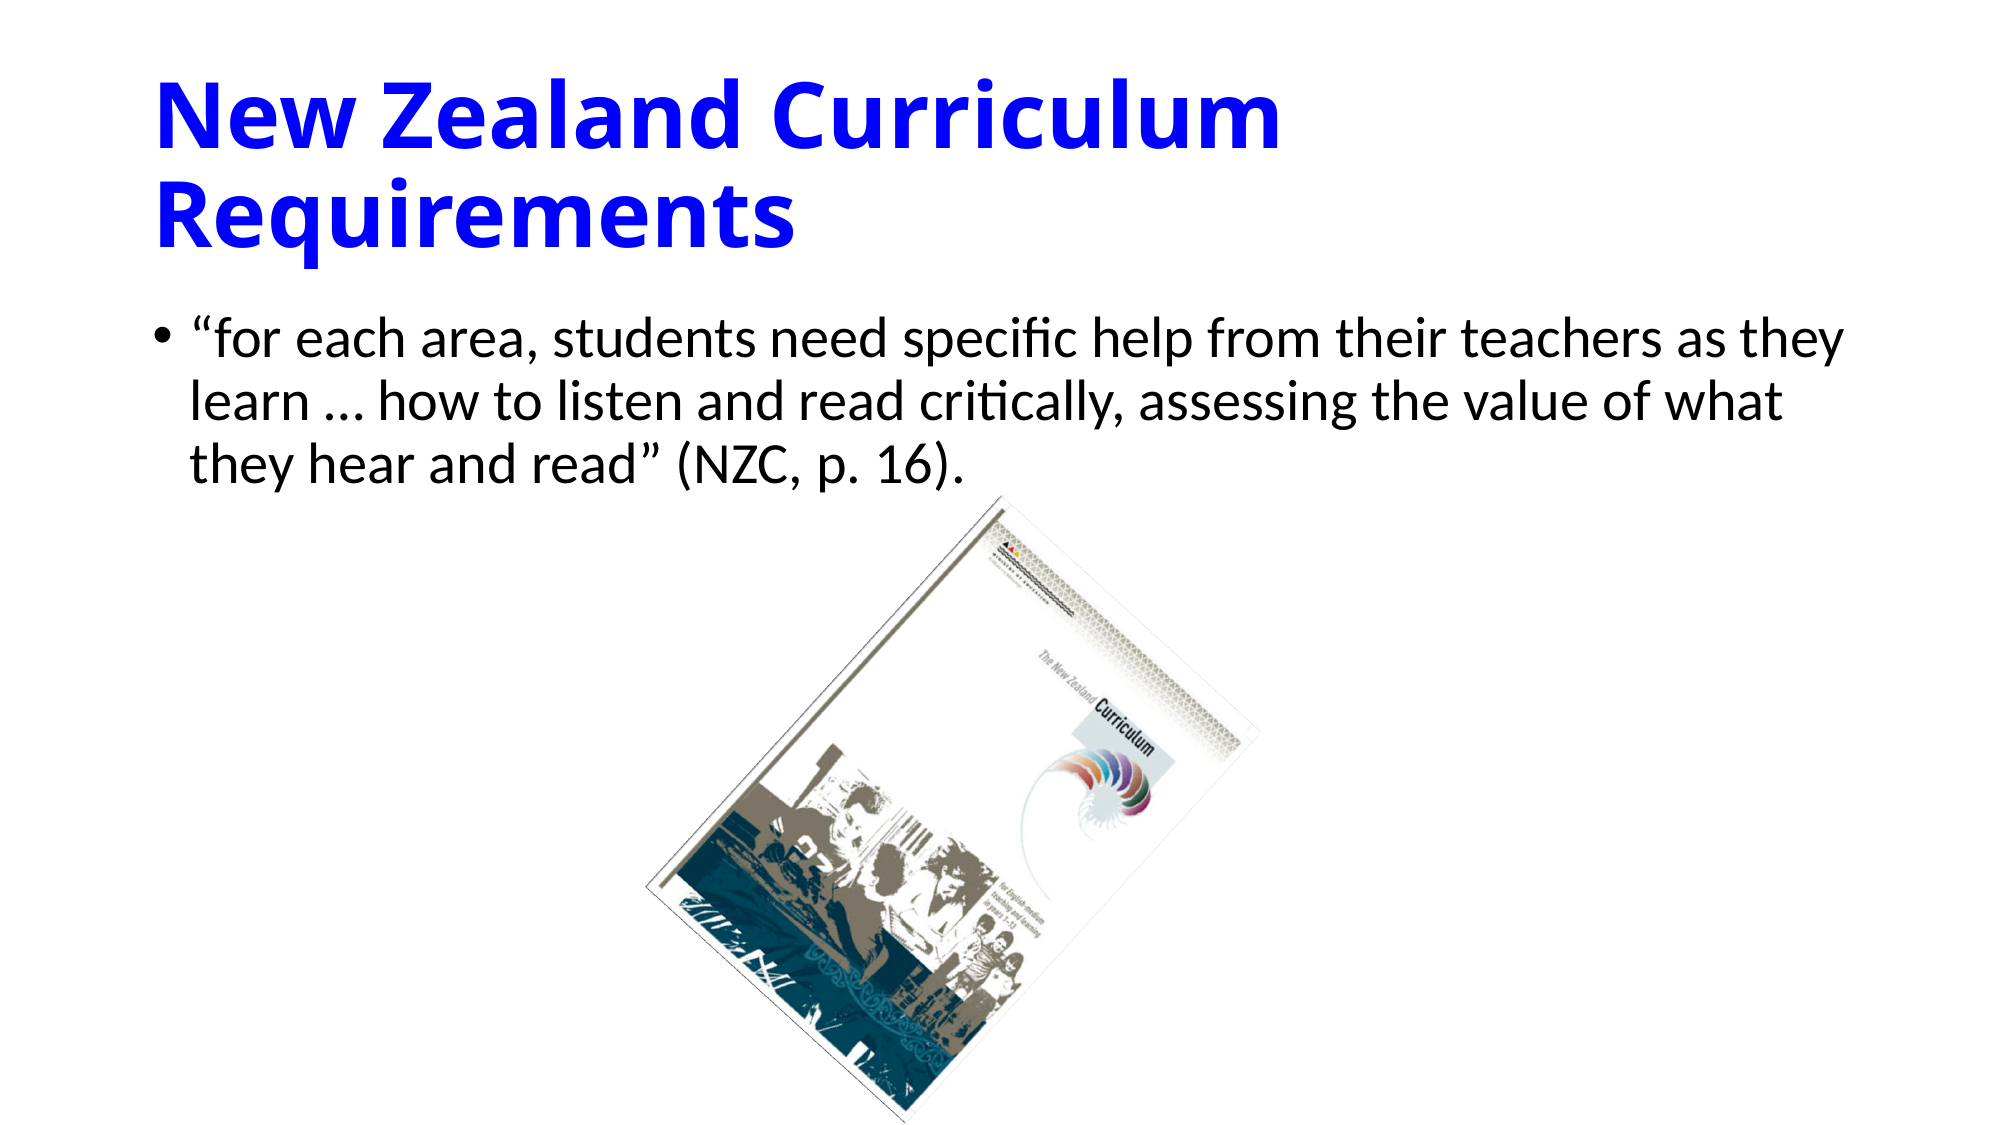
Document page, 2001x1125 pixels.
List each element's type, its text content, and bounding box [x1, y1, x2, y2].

title New Zealand Curriculum Requirements [137, 59, 1863, 278]
list “for each area, students need specific help from their teachers as they learn … how to listen and read critically, assessing the value of what they hear and read” (NZC, p. 16). [137, 299, 1863, 1014]
picture [646, 496, 1261, 1123]
